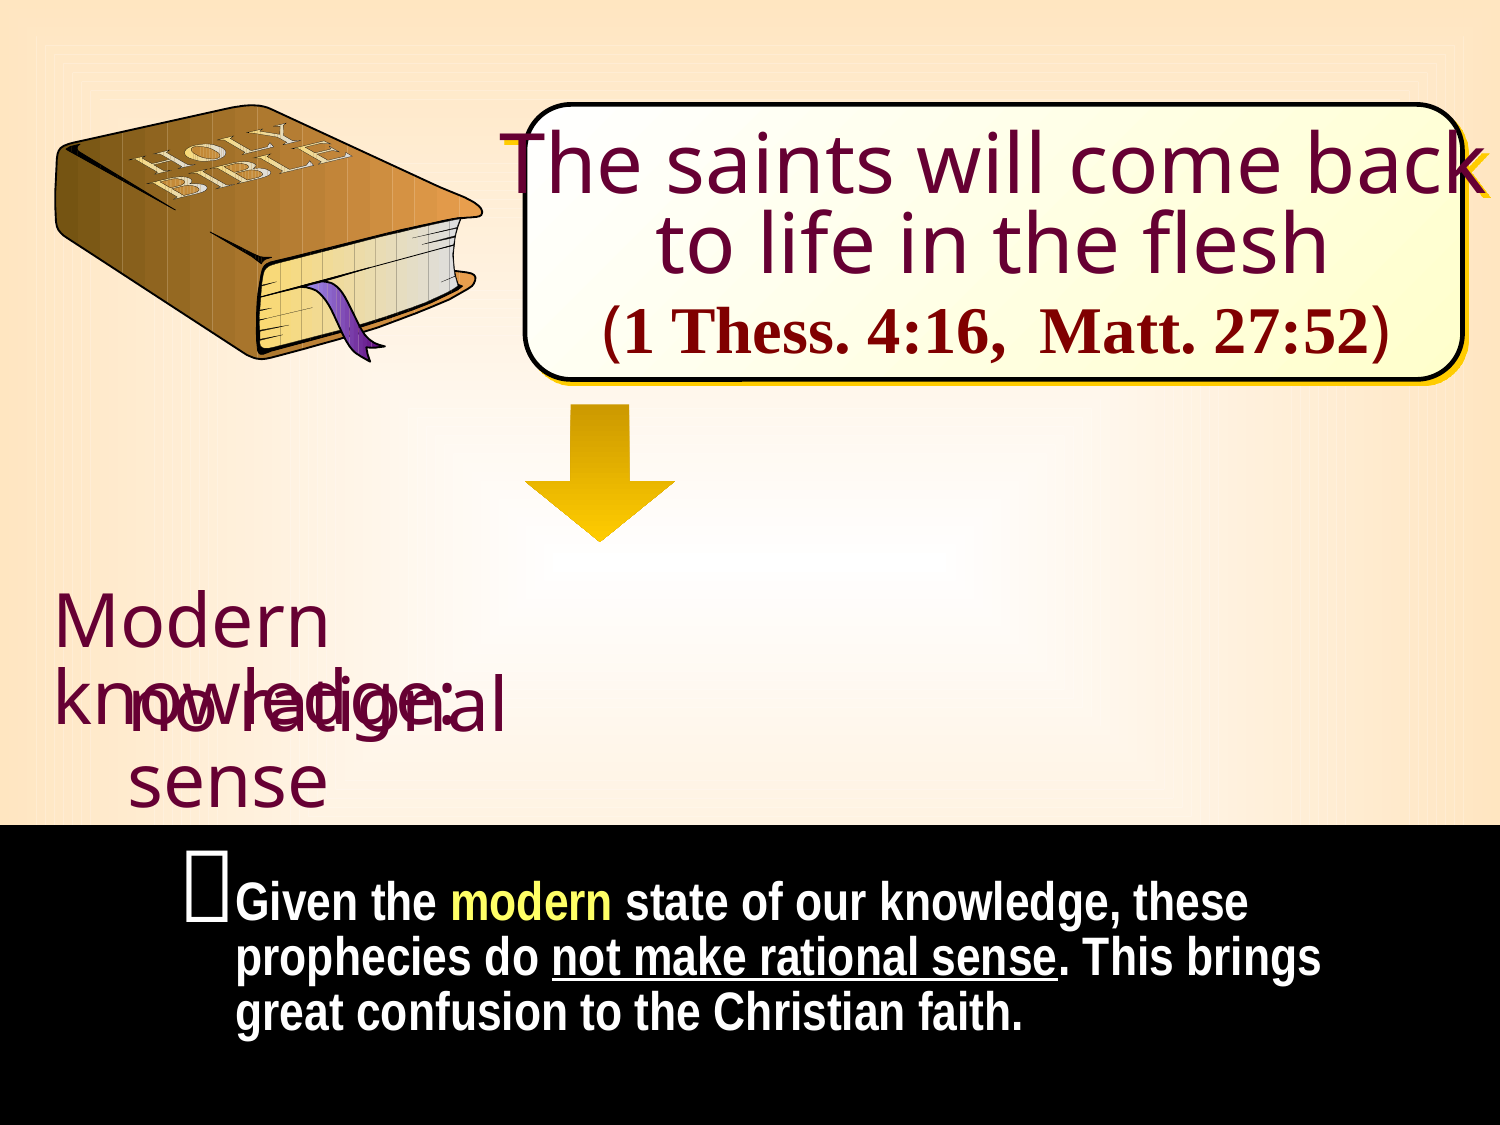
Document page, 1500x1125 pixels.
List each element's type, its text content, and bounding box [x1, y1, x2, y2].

text_box (1 Thess. 4:16, [587, 279, 1024, 375]
text_box Modern knowledge: [37, 579, 688, 748]
text_box [0, 826, 1500, 1125]
text_box Matt. 27:52) [1024, 279, 1413, 375]
text_box no rational sense [112, 662, 688, 831]
text_box The saints will come back to life in the flesh [525, 104, 1463, 380]
picture [49, 99, 488, 368]
text_box [524, 404, 675, 542]
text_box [162, 861, 1351, 1051]
